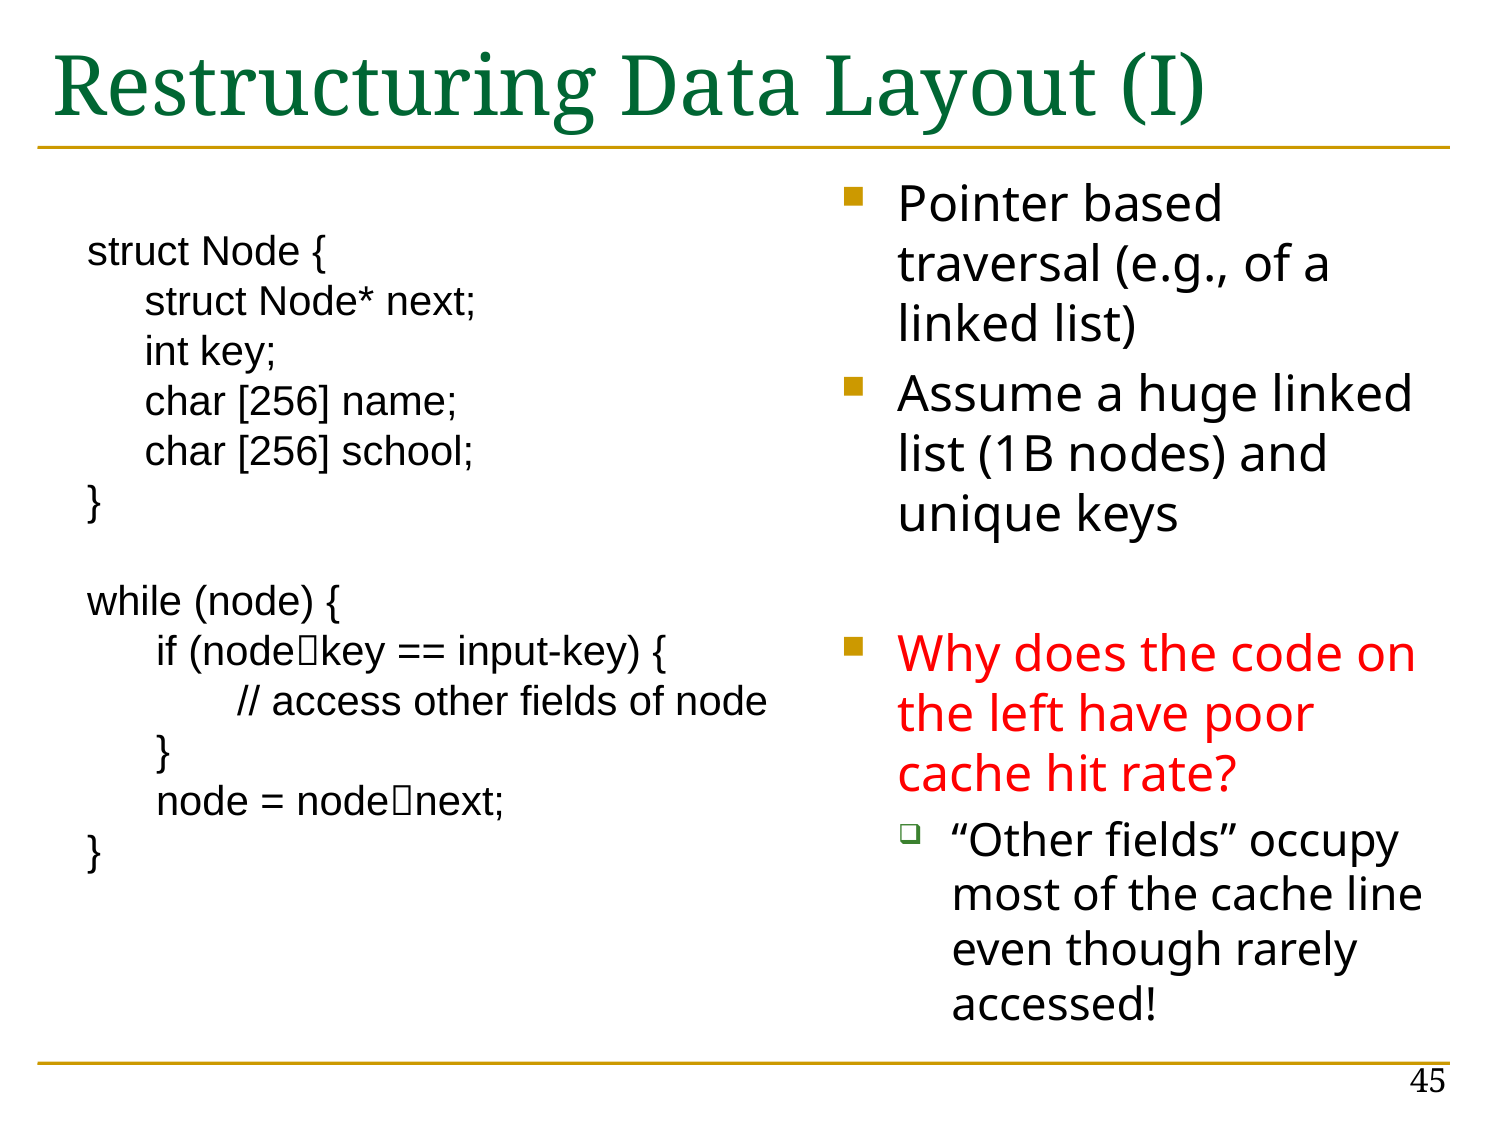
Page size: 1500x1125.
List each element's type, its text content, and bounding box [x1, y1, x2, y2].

text_box struct Node { struct Node* next; int key; char [256] name; char [256] school; } while (node) { if (nodekey == input-key) { // access other fields of node } node = nodenext; } [72, 216, 789, 932]
title Restructuring Data Layout (I) [37, 24, 1450, 200]
slide_number 45 [1111, 1036, 1462, 1112]
list Pointer based traversal (e.g., of a linked list) Assume a huge linked list (1B nodes) and unique keys Why does the code on the left have poor cache hit rate? “Other fields” occupy most of the cache line even though rarely accessed! [826, 163, 1450, 1016]
